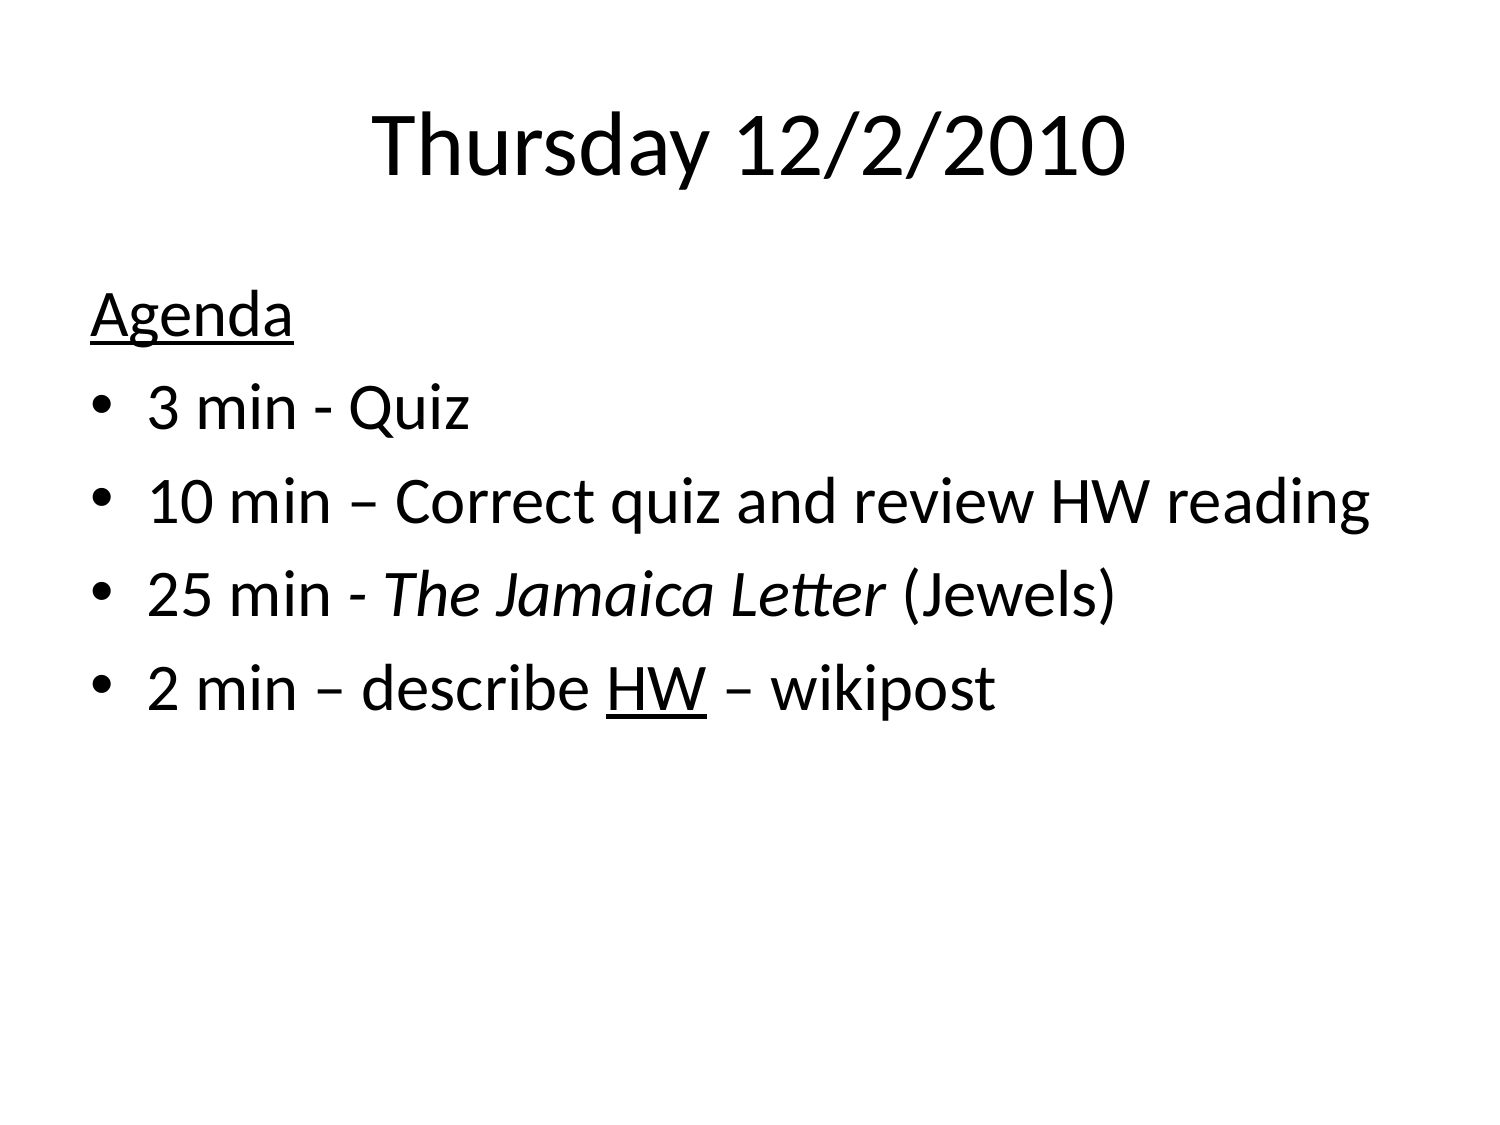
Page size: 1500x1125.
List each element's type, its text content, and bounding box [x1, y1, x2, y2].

list Agenda 3 min - Quiz 10 min – Correct quiz and review HW reading 25 min - The Jamaica Letter (Jewels) 2 min – describe HW – wikipost [75, 262, 1425, 1005]
title Thursday 12/2/2010 [75, 45, 1425, 233]
